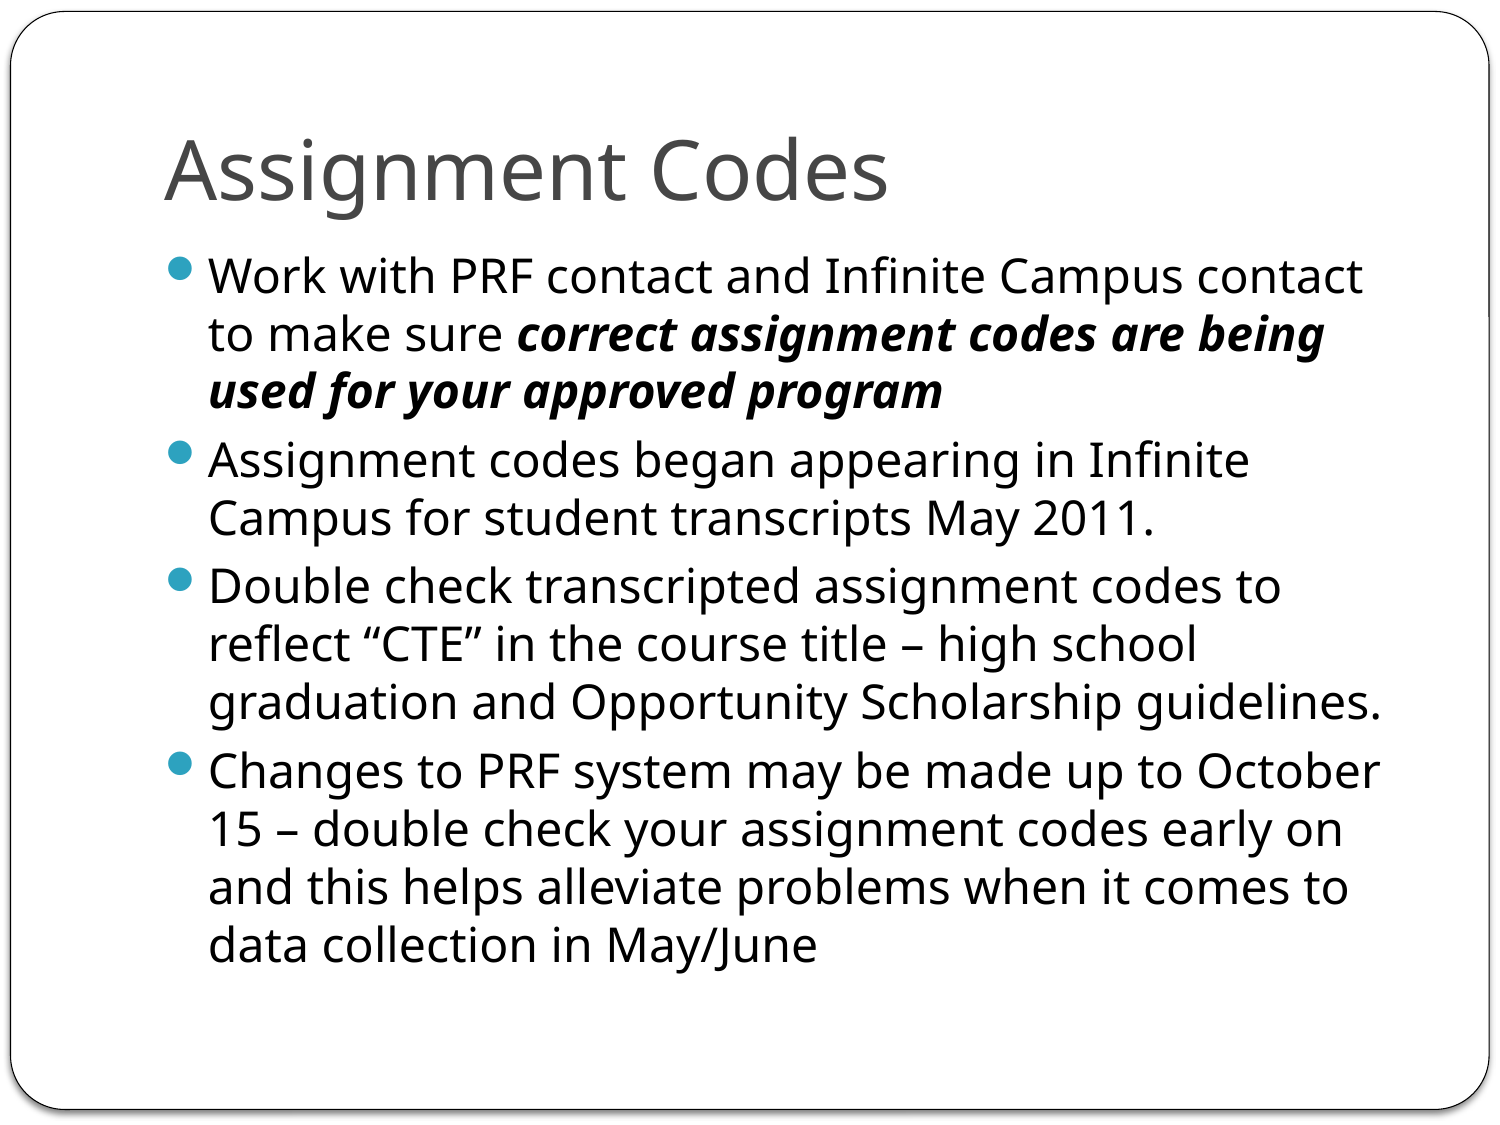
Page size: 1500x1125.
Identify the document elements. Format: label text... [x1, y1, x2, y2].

title Assignment Codes [150, 45, 1425, 233]
list Work with PRF contact and Infinite Campus contact to make sure correct assignment codes are being used for your approved program Assignment codes began appearing in Infinite Campus for student transcripts May 2011. Double check transcripted assignment codes to reflect “CTE” in the course title – high school graduation and Opportunity Scholarship guidelines. Changes to PRF system may be made up to October 15 – double check your assignment codes early on and this helps alleviate problems when it comes to data collection in May/June [150, 237, 1425, 988]
